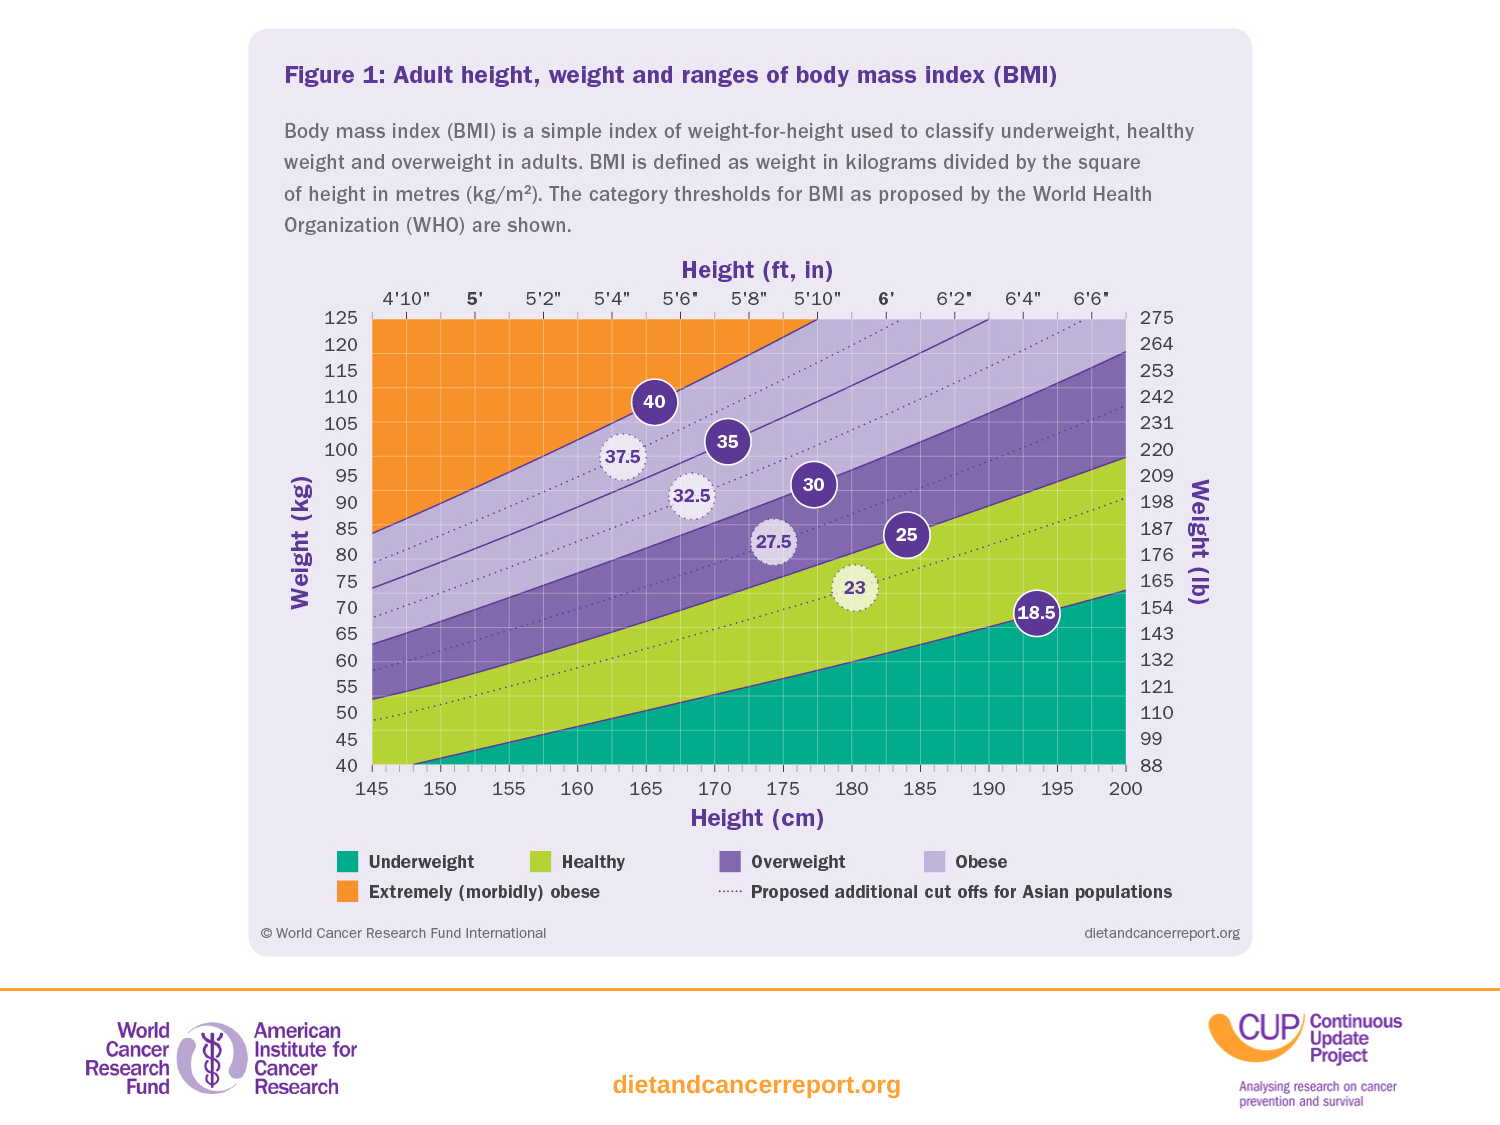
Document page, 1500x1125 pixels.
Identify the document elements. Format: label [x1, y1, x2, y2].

picture [86, 1022, 357, 1094]
picture [218, 0, 1282, 986]
picture [1207, 1013, 1403, 1109]
